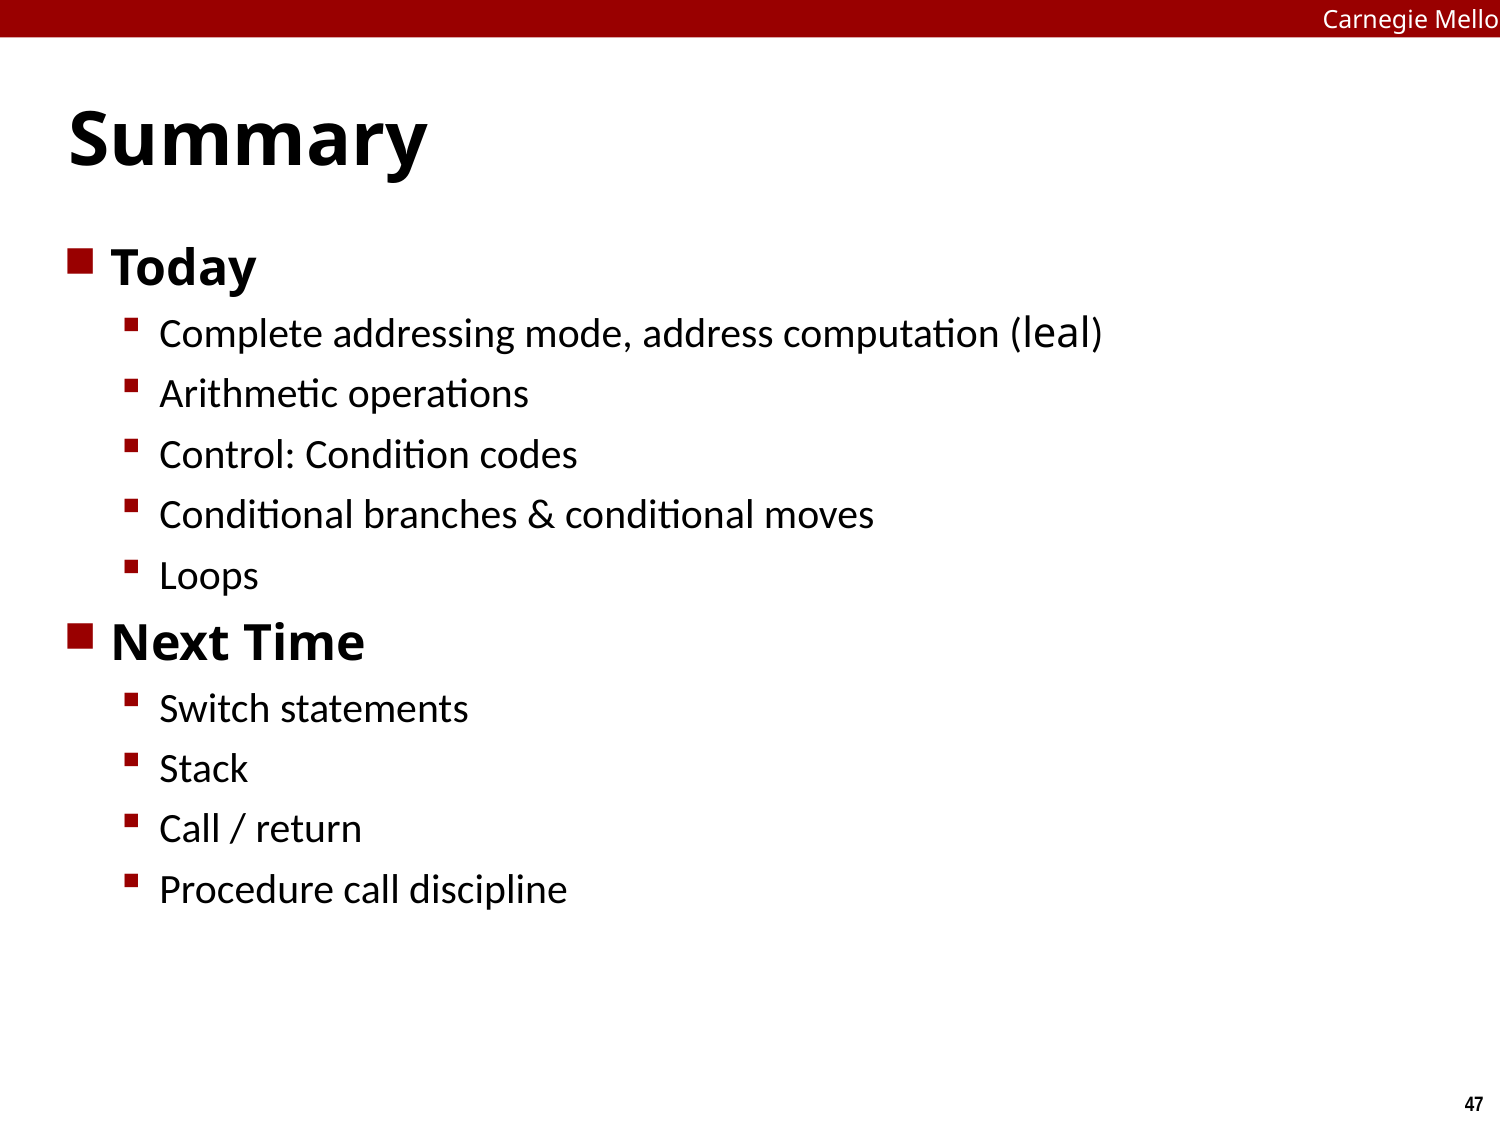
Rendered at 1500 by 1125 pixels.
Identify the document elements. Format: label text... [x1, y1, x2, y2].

list Today Complete addressing mode, address computation (leal) Arithmetic operations Control: Condition codes Conditional branches & conditional moves Loops Next Time Switch statements Stack Call / return Procedure call discipline [62, 228, 1438, 1122]
text_box Carnegie Mellon [1322, 3, 1500, 33]
text_box [0, 0, 1500, 38]
title Summary [62, 41, 1438, 228]
